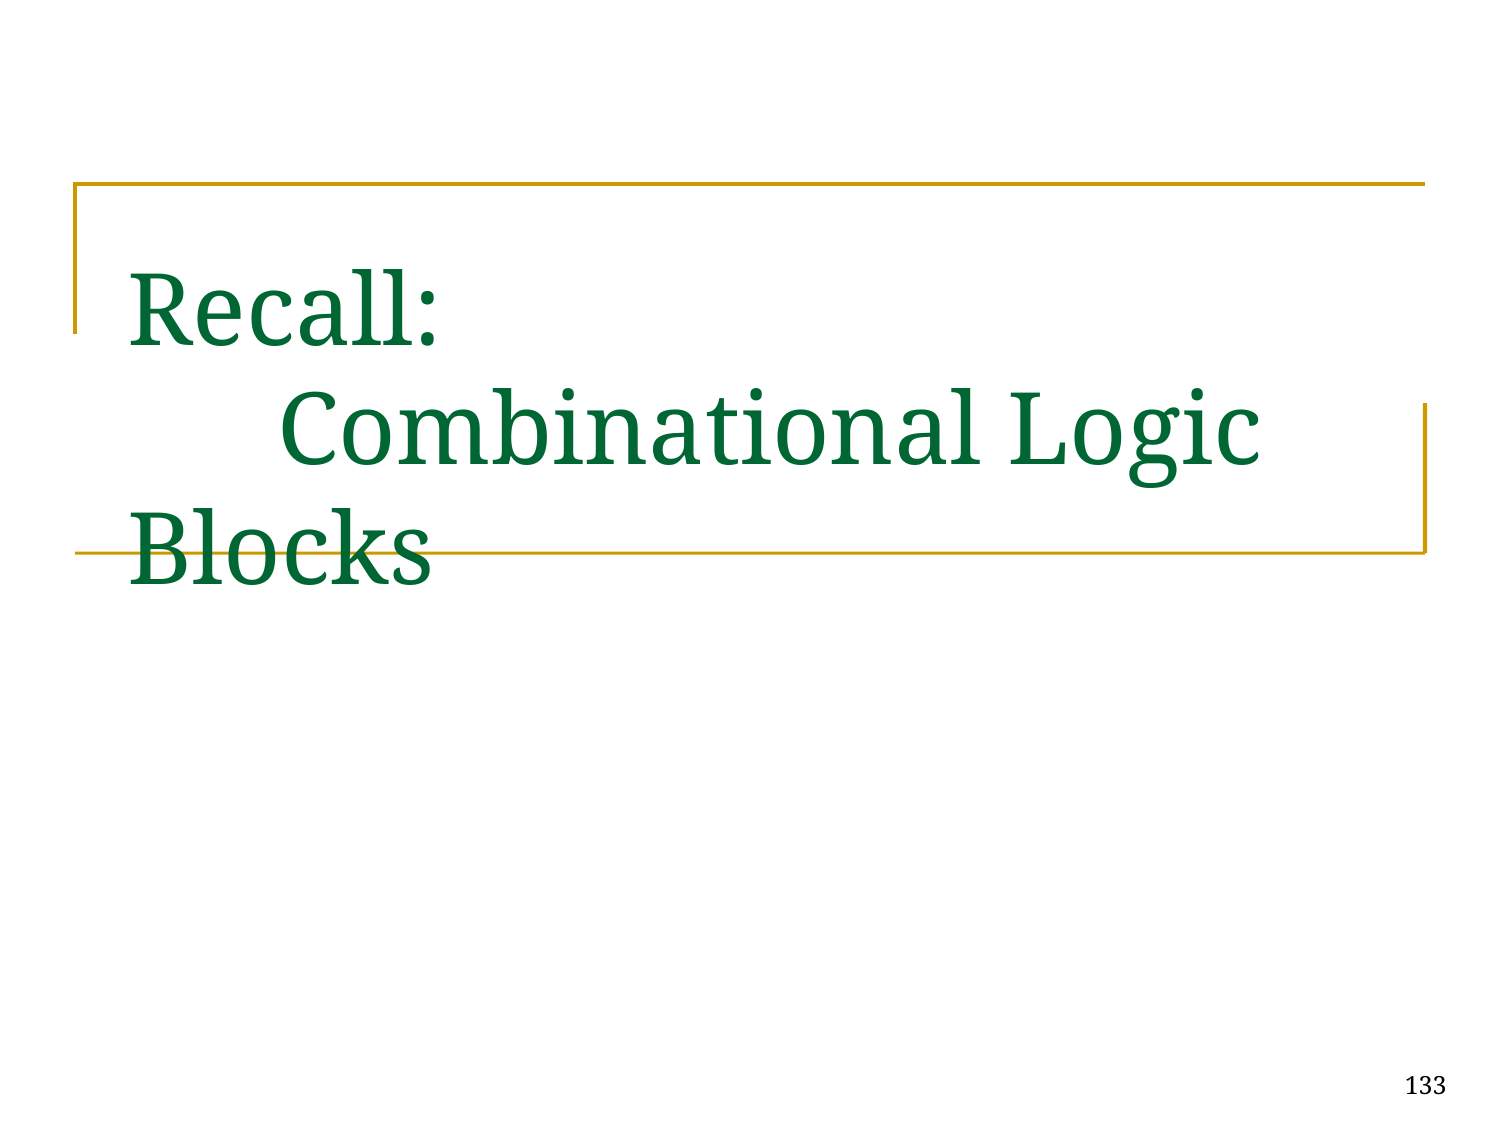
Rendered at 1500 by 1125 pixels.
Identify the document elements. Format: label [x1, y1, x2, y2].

slide_number [1111, 1036, 1462, 1112]
title [112, 237, 1413, 525]
